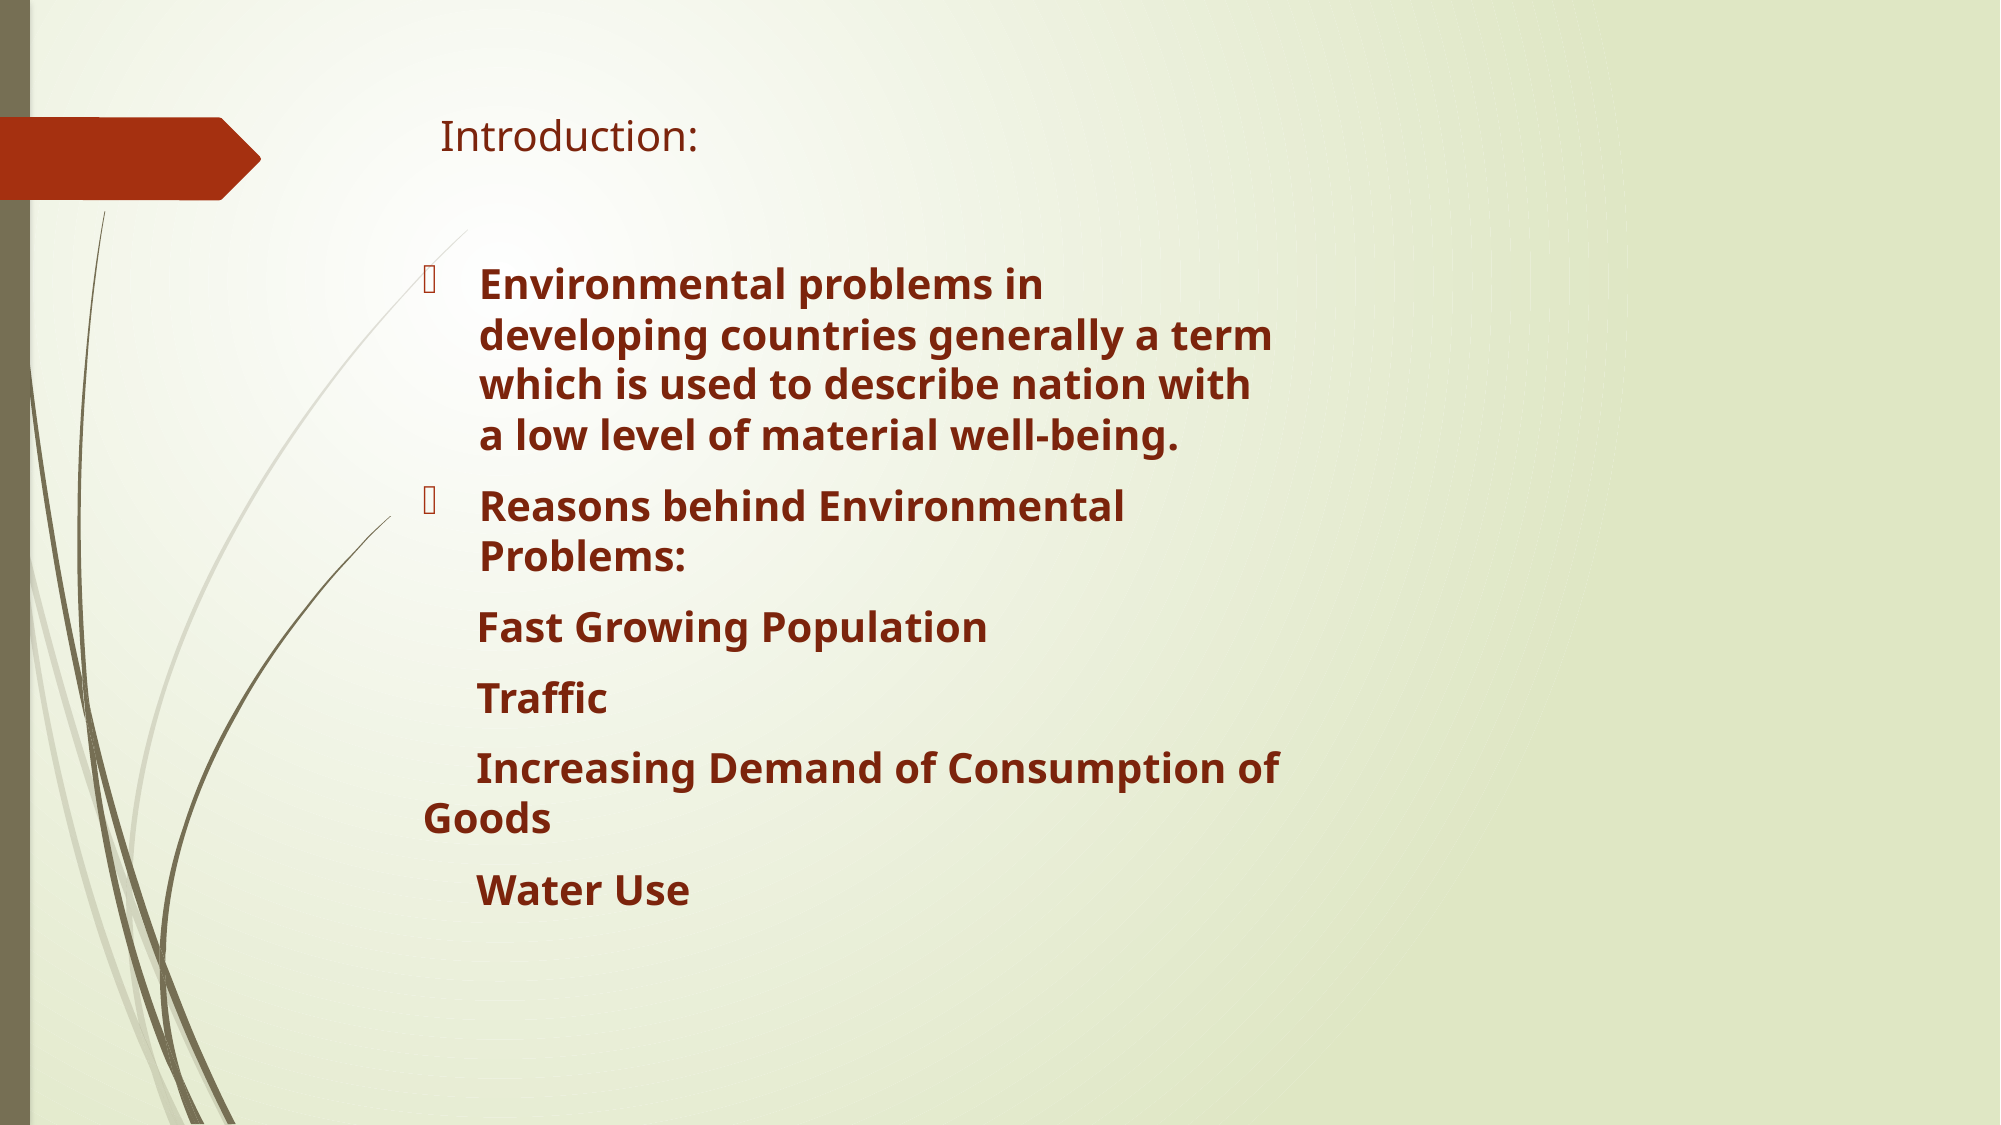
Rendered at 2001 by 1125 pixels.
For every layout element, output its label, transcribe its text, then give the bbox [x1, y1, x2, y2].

list Environmental problems in developing countries generally a term which is used to describe nation with a low level of material well-being. Reasons behind Environmental Problems: Fast Growing Population Traffic Increasing Demand of Consumption of Goods Water Use [407, 250, 1297, 1023]
title Introduction: [425, 102, 1888, 219]
